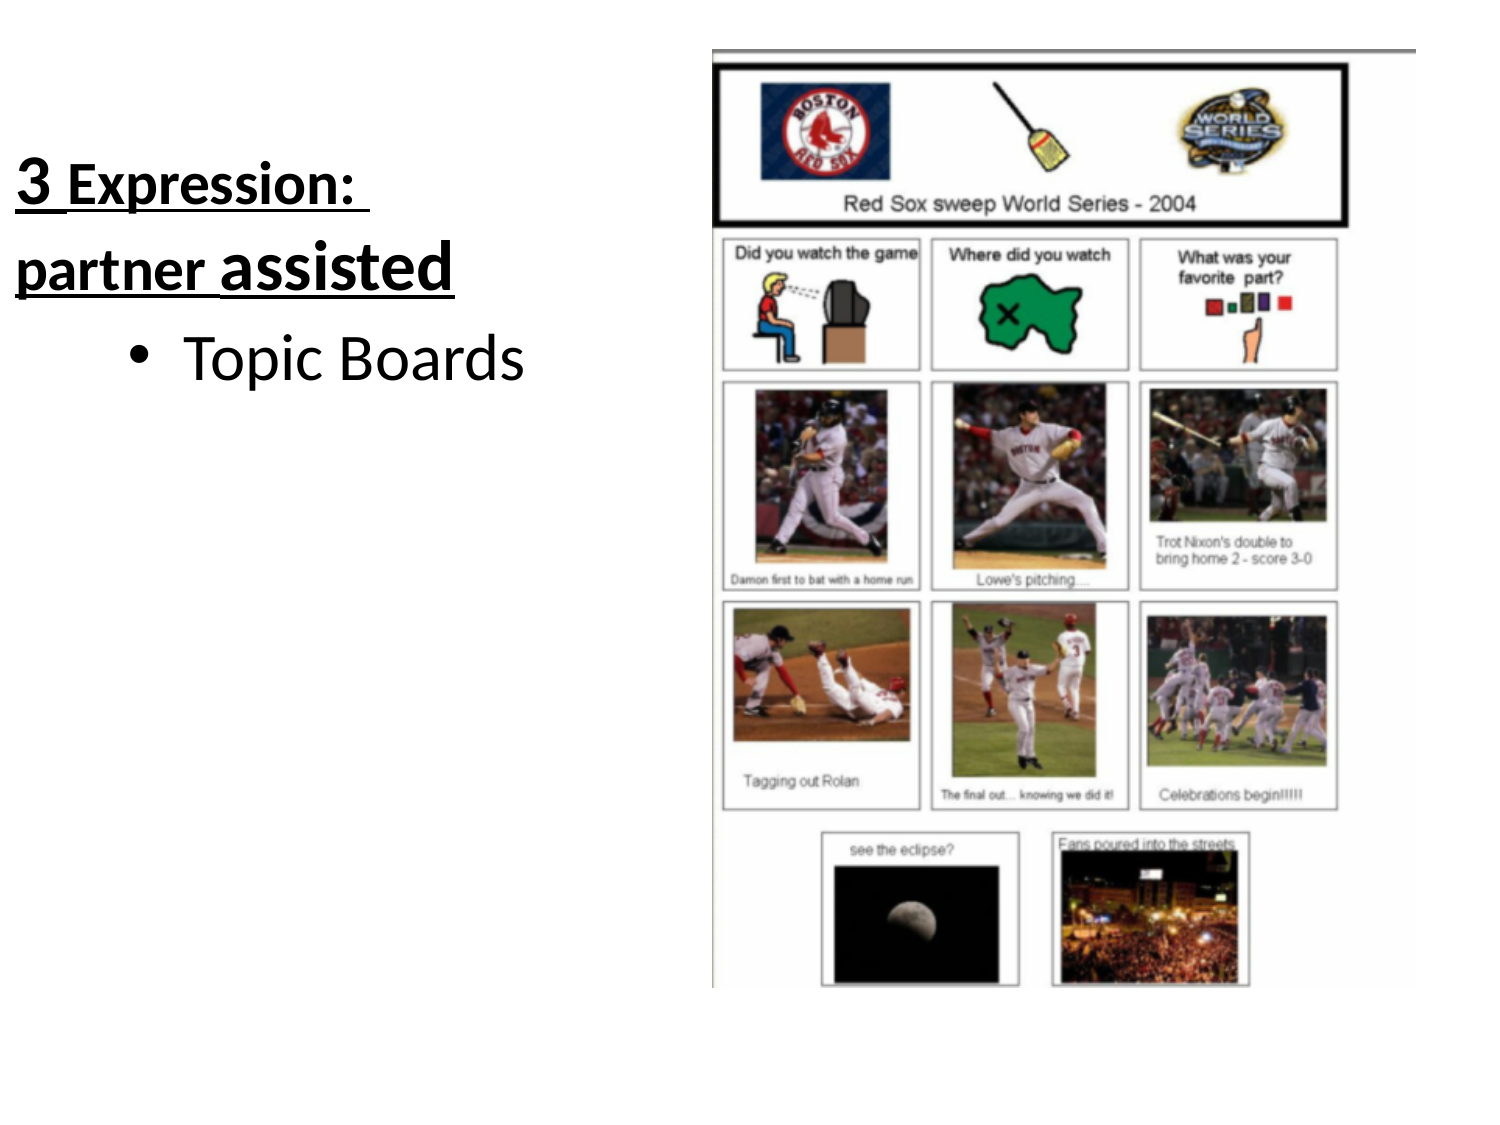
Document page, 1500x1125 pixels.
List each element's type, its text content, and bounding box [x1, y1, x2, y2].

picture [712, 49, 1417, 988]
title 3 Expression: partner assisted [0, 125, 707, 313]
list Topic Boards [112, 212, 1388, 1000]
